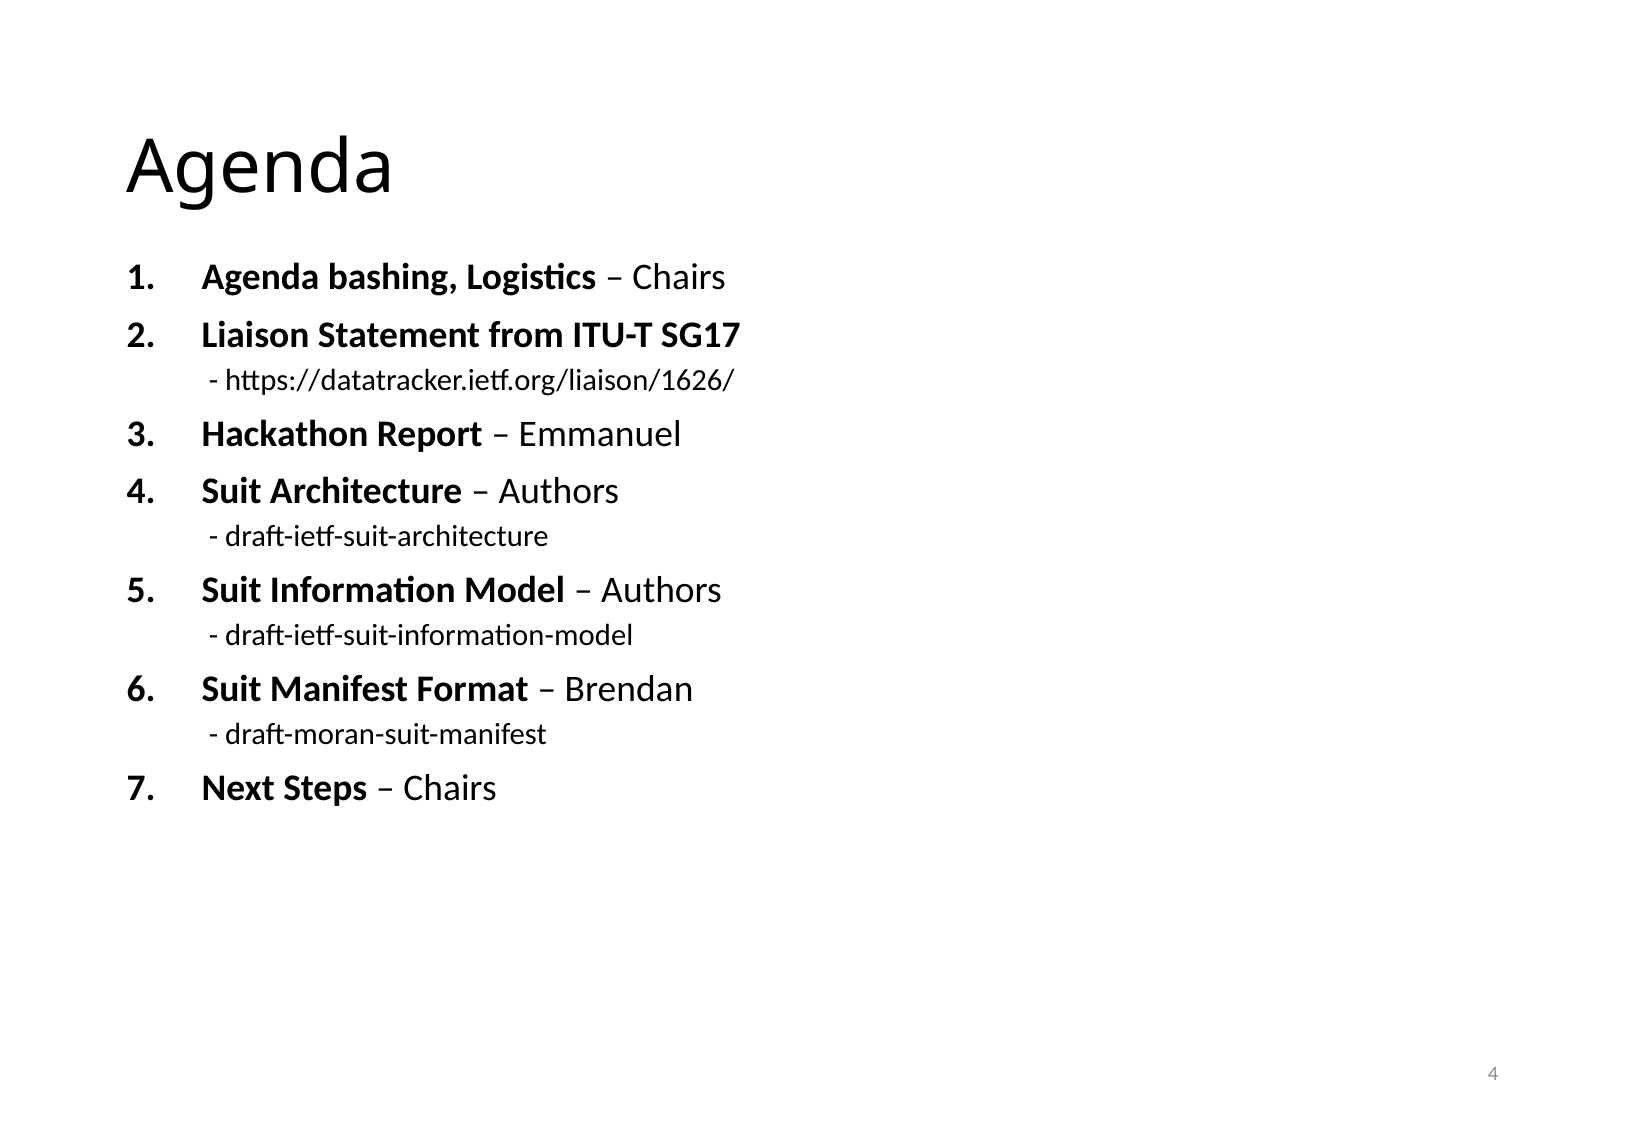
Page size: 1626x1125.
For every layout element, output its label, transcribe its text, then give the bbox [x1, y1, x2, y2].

title Agenda [111, 59, 1514, 249]
list Agenda bashing, Logistics – Chairs Liaison Statement from ITU-T SG17 - https://datatracker.ietf.org/liaison/1626/ Hackathon Report – Emmanuel Suit Architecture – Authors - draft-ietf-suit-architecture Suit Information Model – Authors - draft-ietf-suit-information-model Suit Manifest Format – Brendan - draft-moran-suit-manifest Next Steps – Chairs [111, 249, 1514, 1050]
slide_number 4 [1147, 1042, 1514, 1103]
